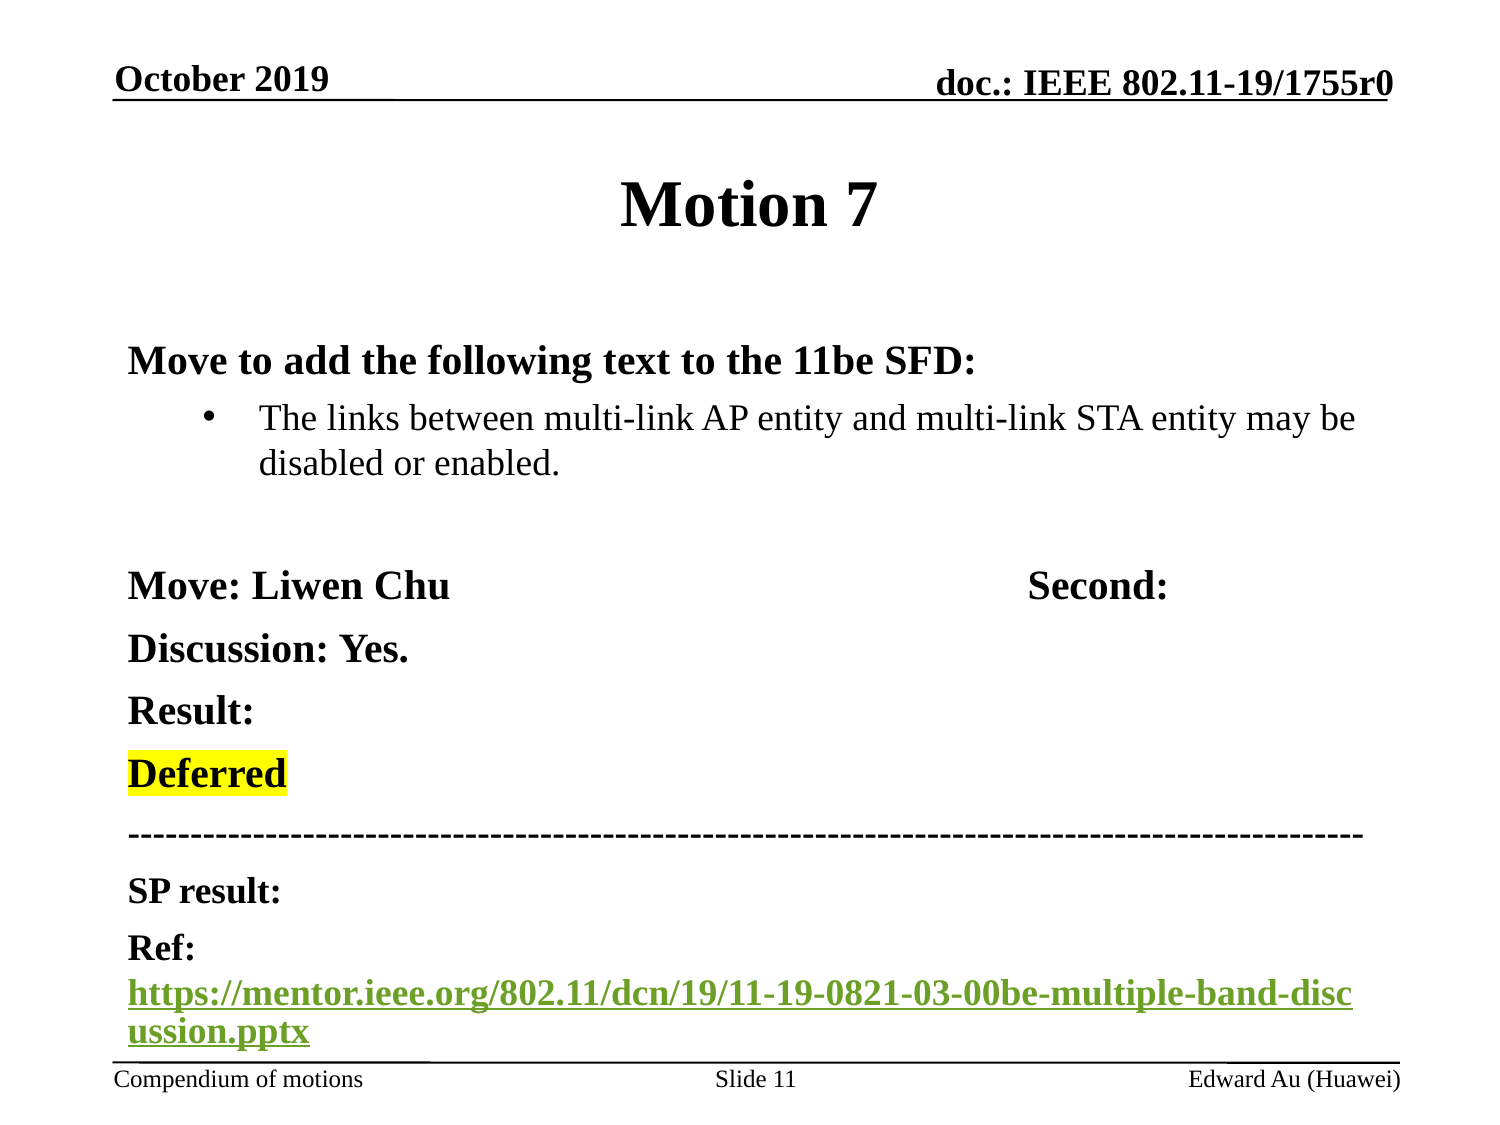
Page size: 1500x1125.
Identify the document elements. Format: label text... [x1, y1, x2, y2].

footer Edward Au (Huawei) [878, 1061, 1402, 1093]
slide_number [114, 54, 423, 100]
slide_number Slide 11 [712, 1061, 800, 1123]
title Motion 7 [112, 112, 1388, 288]
list Move to add the following text to the 11be SFD: The links between multi-link AP entity and multi-link STA entity may be disabled or enabled. Move: Liwen Chu Second: Discussion: Yes. Result: Deferred --------------------------------------------------------------------------------------------------- SP result: Ref: https://mentor.ieee.org/802.11/dcn/19/11-19-0821-03-00be-multiple-band-discussion.pptx [112, 324, 1388, 1063]
